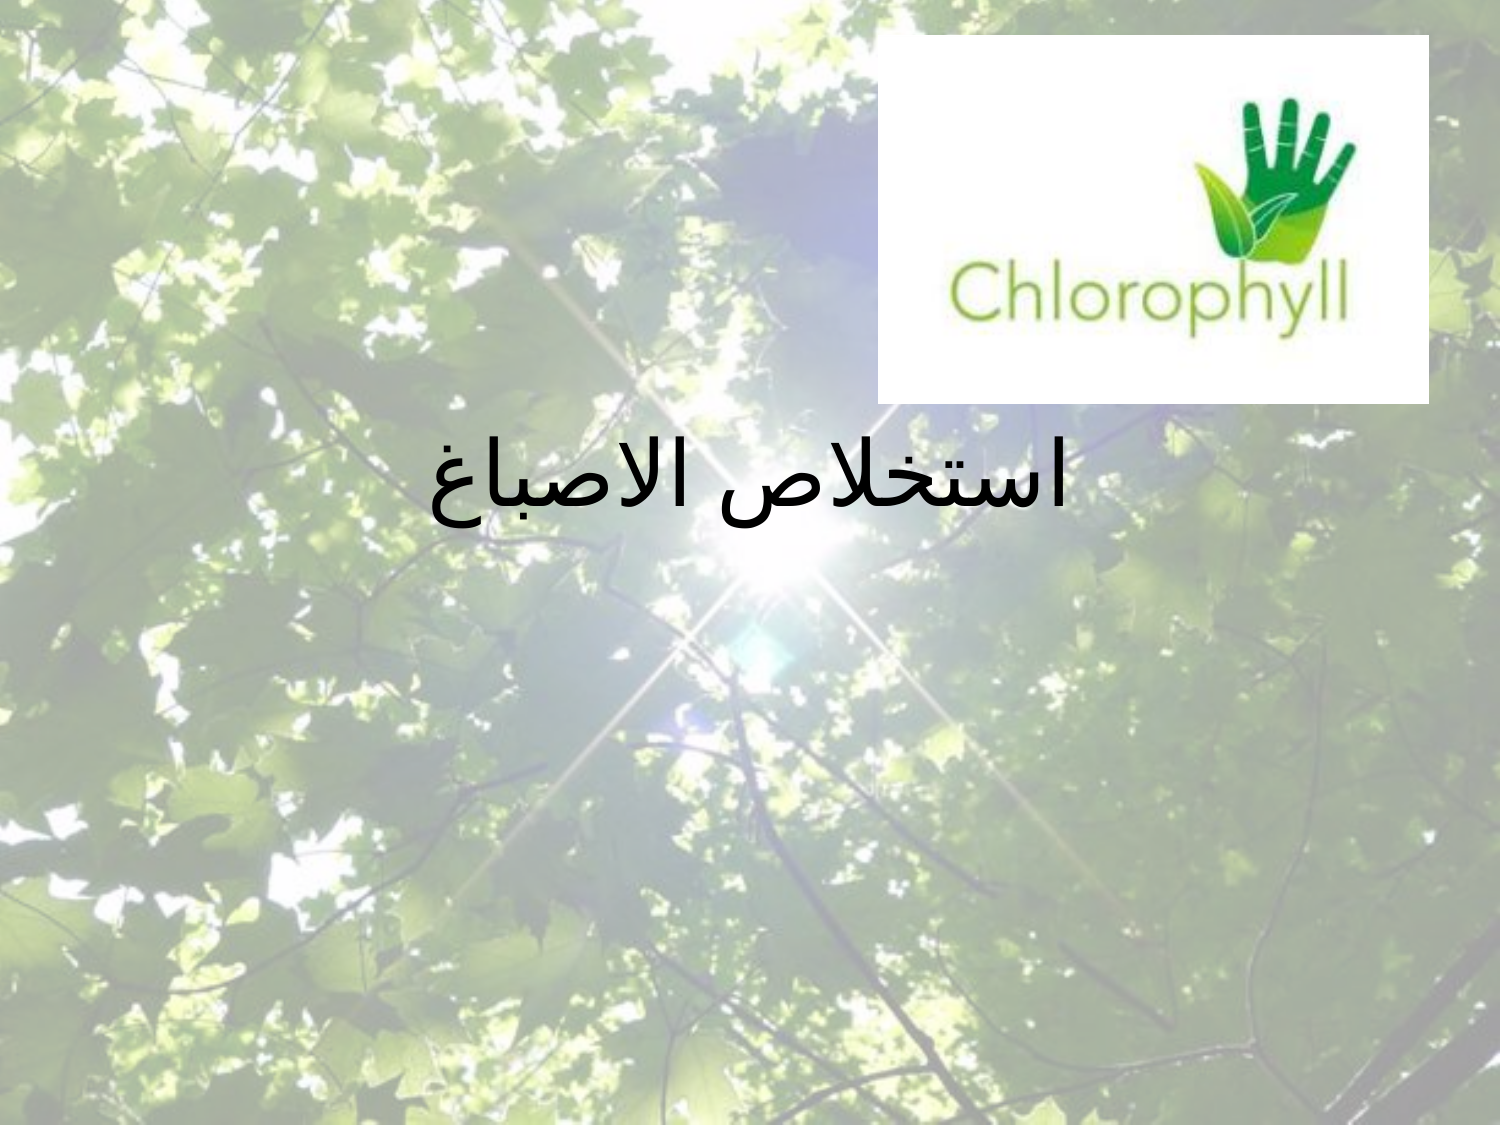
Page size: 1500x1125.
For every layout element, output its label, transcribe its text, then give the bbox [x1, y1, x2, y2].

title استخلاص الاصباغ [112, 349, 1388, 591]
picture [878, 34, 1430, 405]
